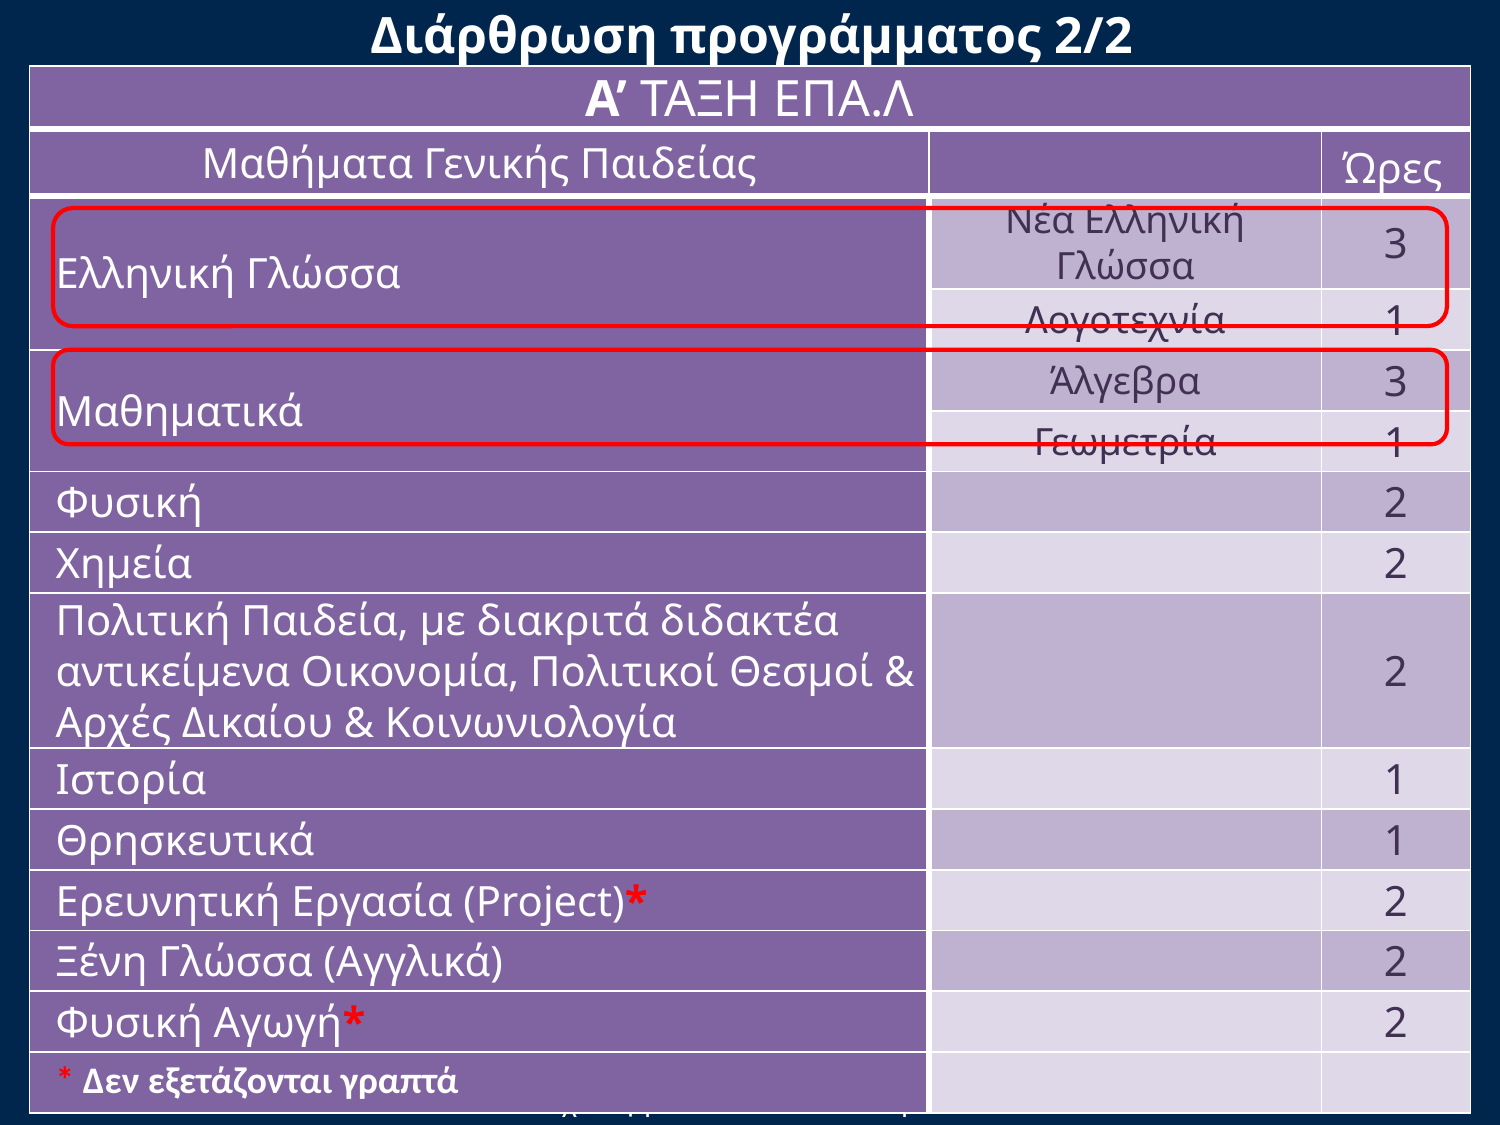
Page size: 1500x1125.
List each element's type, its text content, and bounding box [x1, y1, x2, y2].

table_cell 2 [1322, 931, 1470, 990]
table_cell 1 [1322, 412, 1470, 471]
table_cell 1 [1322, 749, 1470, 808]
table_cell 1 [1322, 810, 1470, 869]
table_cell Γεωμετρία [932, 447, 1321, 471]
table_cell 3 [1322, 199, 1470, 288]
table_cell Λογοτεχνία [932, 329, 1321, 347]
table_cell Θρησκευτικά [30, 810, 926, 869]
table_cell 2 [1322, 871, 1470, 930]
text_box [50, 205, 1450, 329]
table_cell Νέα Ελληνική Γλώσσα [932, 199, 1321, 205]
table_cell 2 [1322, 533, 1470, 592]
table_cell * Δεν εξετάζονται γραπτά [30, 1053, 926, 1112]
table_cell Πολιτική Παιδεία, με διακριτά διδακτέα αντικείμενα Οικονομία, Πολιτικοί Θεσμοί & Αρχές Δικαίου & Κοινωνιολογία [30, 594, 926, 747]
table_cell Ώρες [1322, 132, 1470, 193]
table_cell Φυσική Αγωγή* [30, 992, 926, 1051]
table_cell 2 [1322, 992, 1470, 1051]
table_cell Φυσική [30, 472, 926, 531]
table_cell [932, 533, 1321, 592]
table_cell [1322, 1053, 1470, 1112]
table_cell [930, 132, 1321, 193]
table_cell [932, 810, 1321, 869]
table_cell 2 [1322, 594, 1470, 747]
table_cell [932, 871, 1321, 930]
table_cell Ερευνητική Εργασία (Project)* [30, 871, 926, 930]
table_cell Χημεία [30, 533, 926, 592]
table_cell [932, 1053, 1321, 1112]
footer Σχ. Σύμβουλοι Ν. Δωδεκανήσου [513, 1114, 989, 1125]
table_header Α’ ΤΑΞΗ ΕΠΑ.Λ [30, 67, 1470, 126]
table_cell Μαθήματα Γενικής Παιδείας [30, 132, 928, 193]
table_cell Ιστορία [30, 749, 926, 808]
table_cell 1 [1322, 290, 1470, 349]
table_cell 2 [1322, 472, 1470, 531]
title Διάρθρωση προγράμματος 2/2 [76, 0, 1428, 65]
table_cell [932, 749, 1321, 808]
table_cell [932, 472, 1321, 531]
text_box [50, 347, 1450, 447]
table_cell Ξένη Γλώσσα (Αγγλικά) [30, 931, 926, 990]
table_cell Μαθηματικά [30, 351, 926, 471]
table_cell Ελληνική Γλώσσα [30, 199, 926, 349]
table_cell 3 [1443, 351, 1470, 410]
table_cell [932, 931, 1321, 990]
table_cell [932, 992, 1321, 1051]
table_cell [932, 594, 1321, 747]
